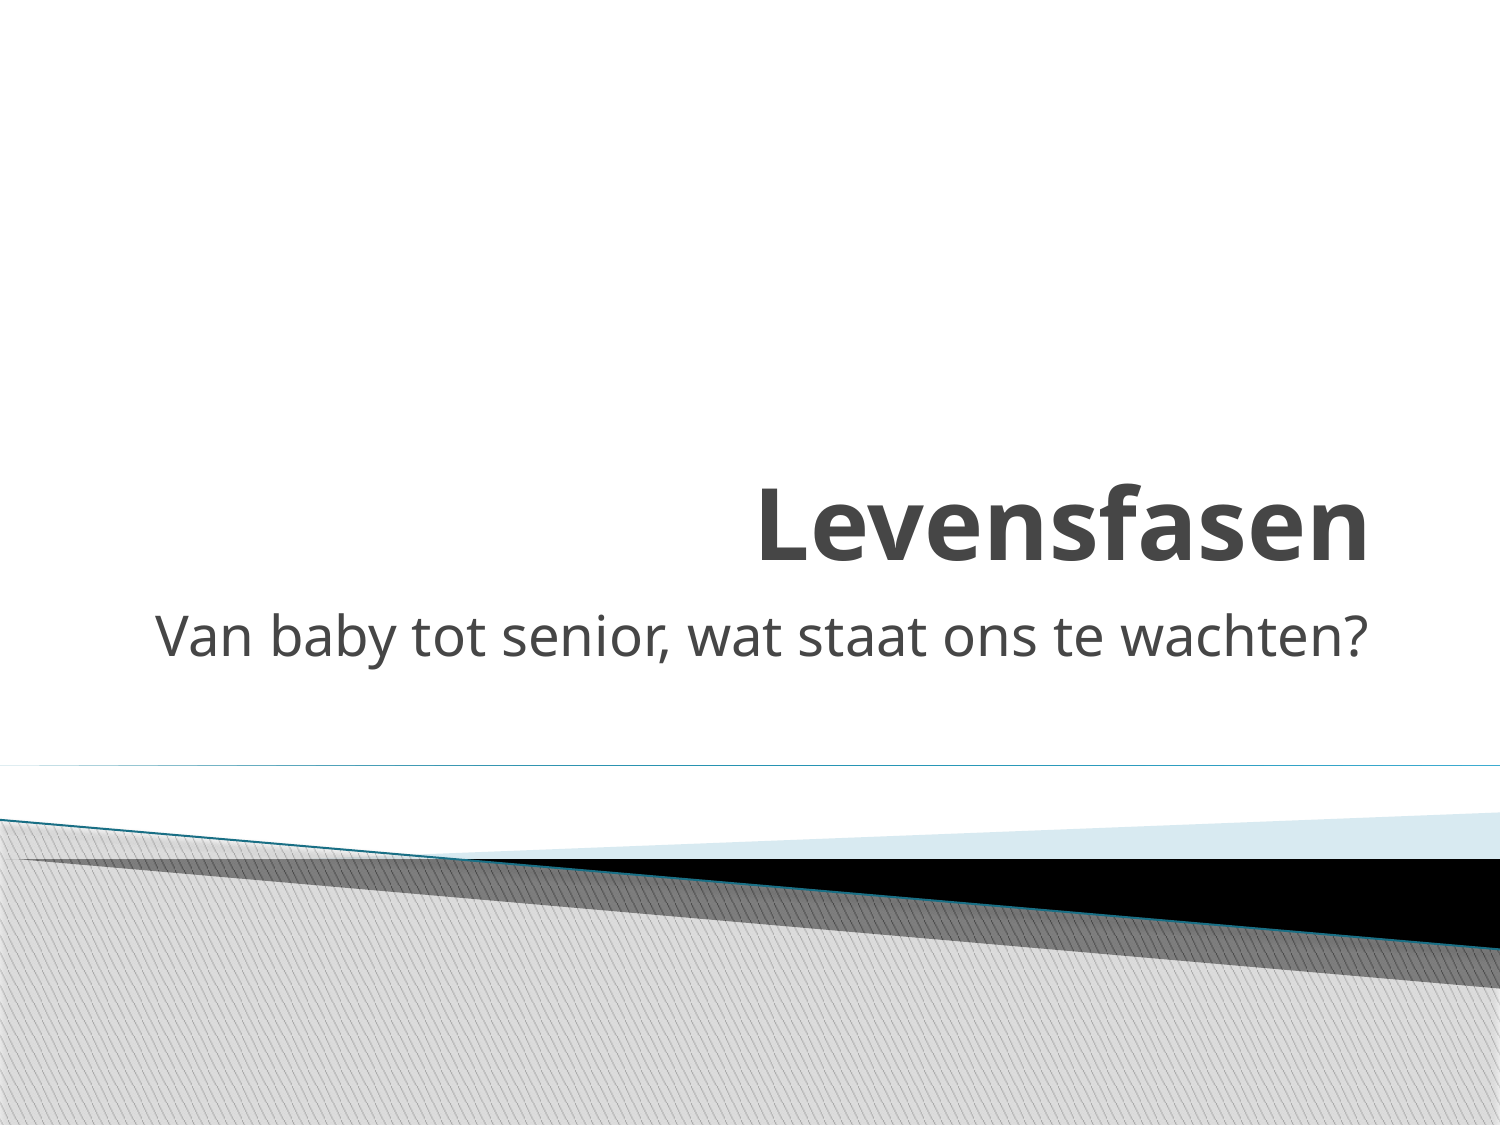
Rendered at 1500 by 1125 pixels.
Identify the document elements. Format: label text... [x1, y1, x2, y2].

picture [5, 859, 1500, 989]
subtitle Van baby tot senior, wat staat ons te wachten? [112, 592, 1388, 790]
title Levensfasen [112, 287, 1388, 588]
